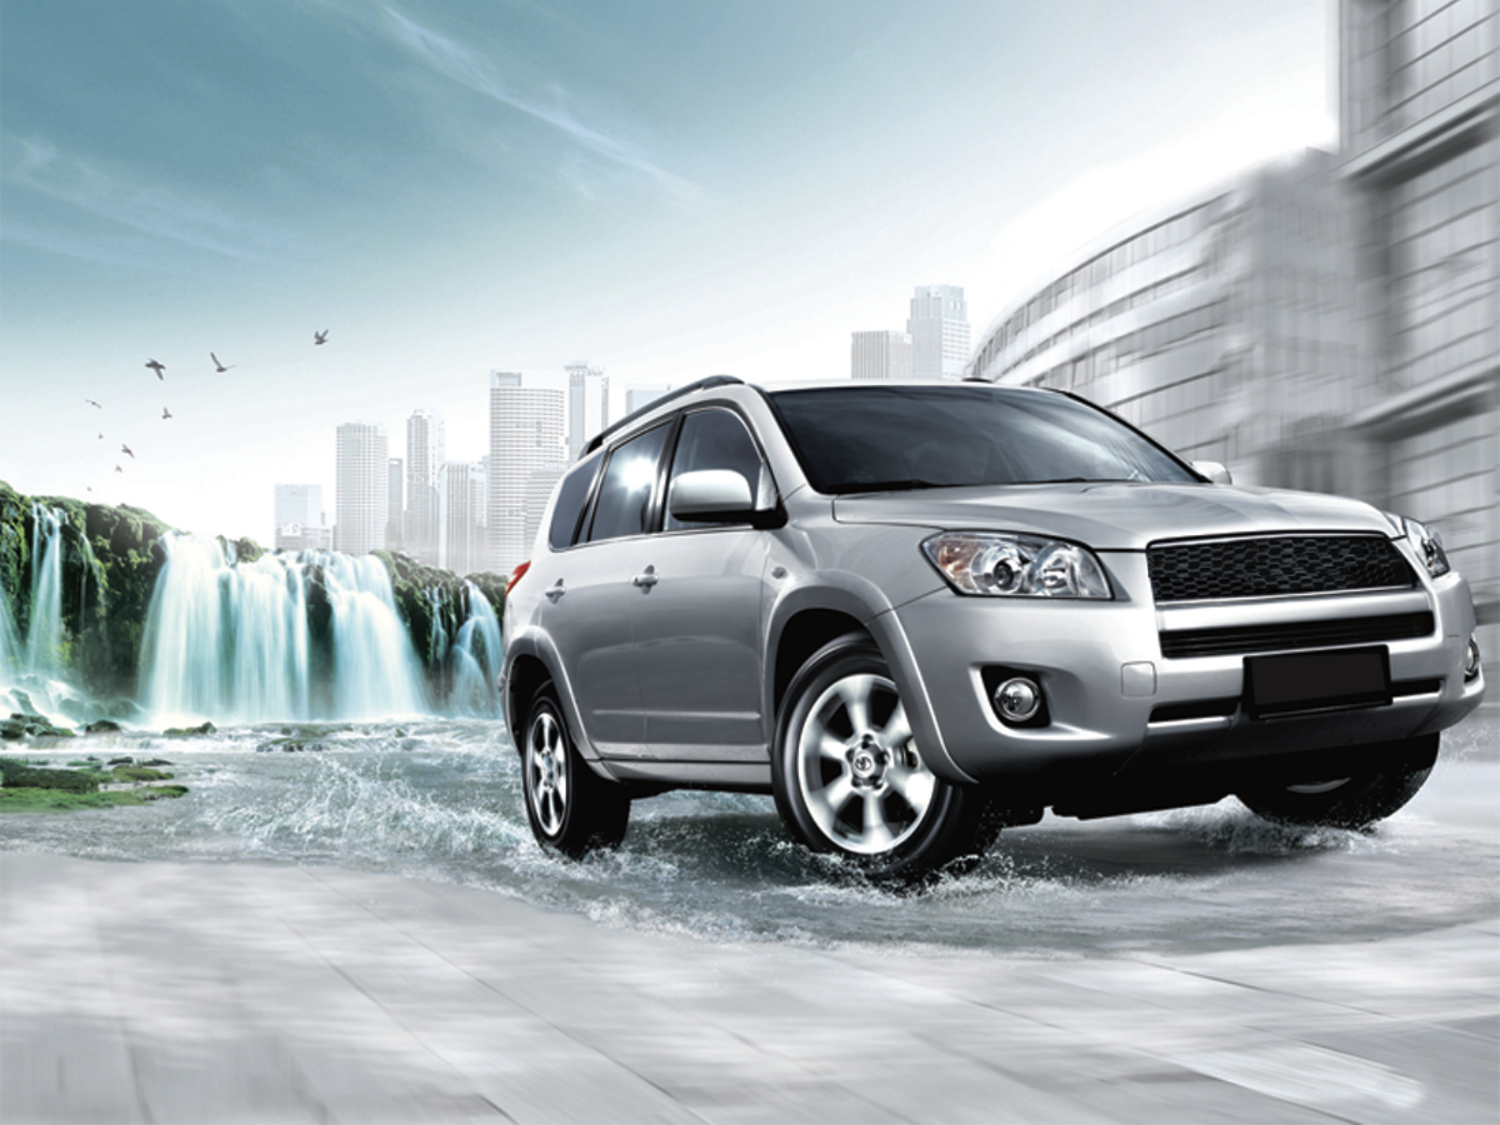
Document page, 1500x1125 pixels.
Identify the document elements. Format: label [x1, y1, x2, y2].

list [0, 0, 1500, 1125]
